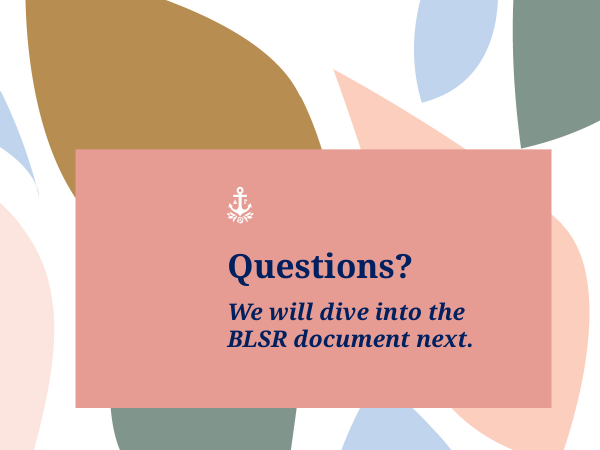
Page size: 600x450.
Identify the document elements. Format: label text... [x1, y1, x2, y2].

text_box Questions? We will dive into the BLSR document next. [212, 237, 538, 360]
picture [0, 0, 600, 450]
